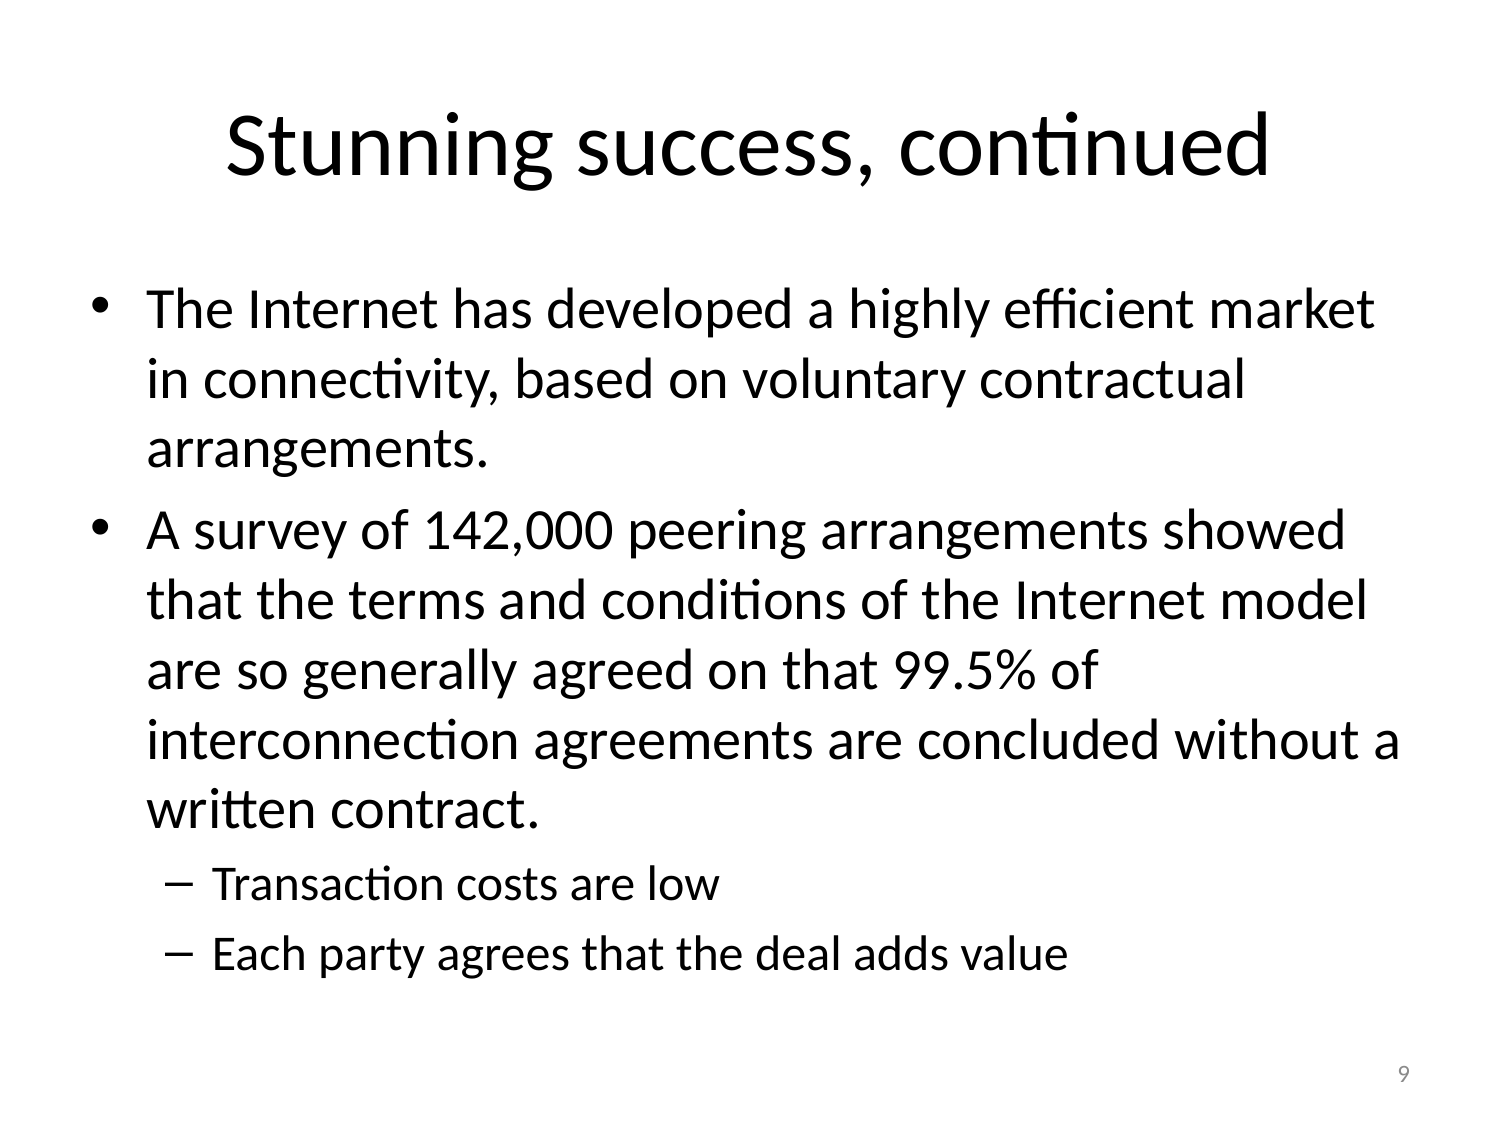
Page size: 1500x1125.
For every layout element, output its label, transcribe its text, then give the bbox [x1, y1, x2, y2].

title Stunning success, continued [75, 45, 1425, 233]
list The Internet has developed a highly efficient market in connectivity, based on voluntary contractual arrangements. A survey of 142,000 peering arrangements showed that the terms and conditions of the Internet model are so generally agreed on that 99.5% of interconnection agreements are concluded without a written contract. Transaction costs are low Each party agrees that the deal adds value [75, 262, 1425, 1005]
slide_number 9 [1074, 1042, 1425, 1103]
